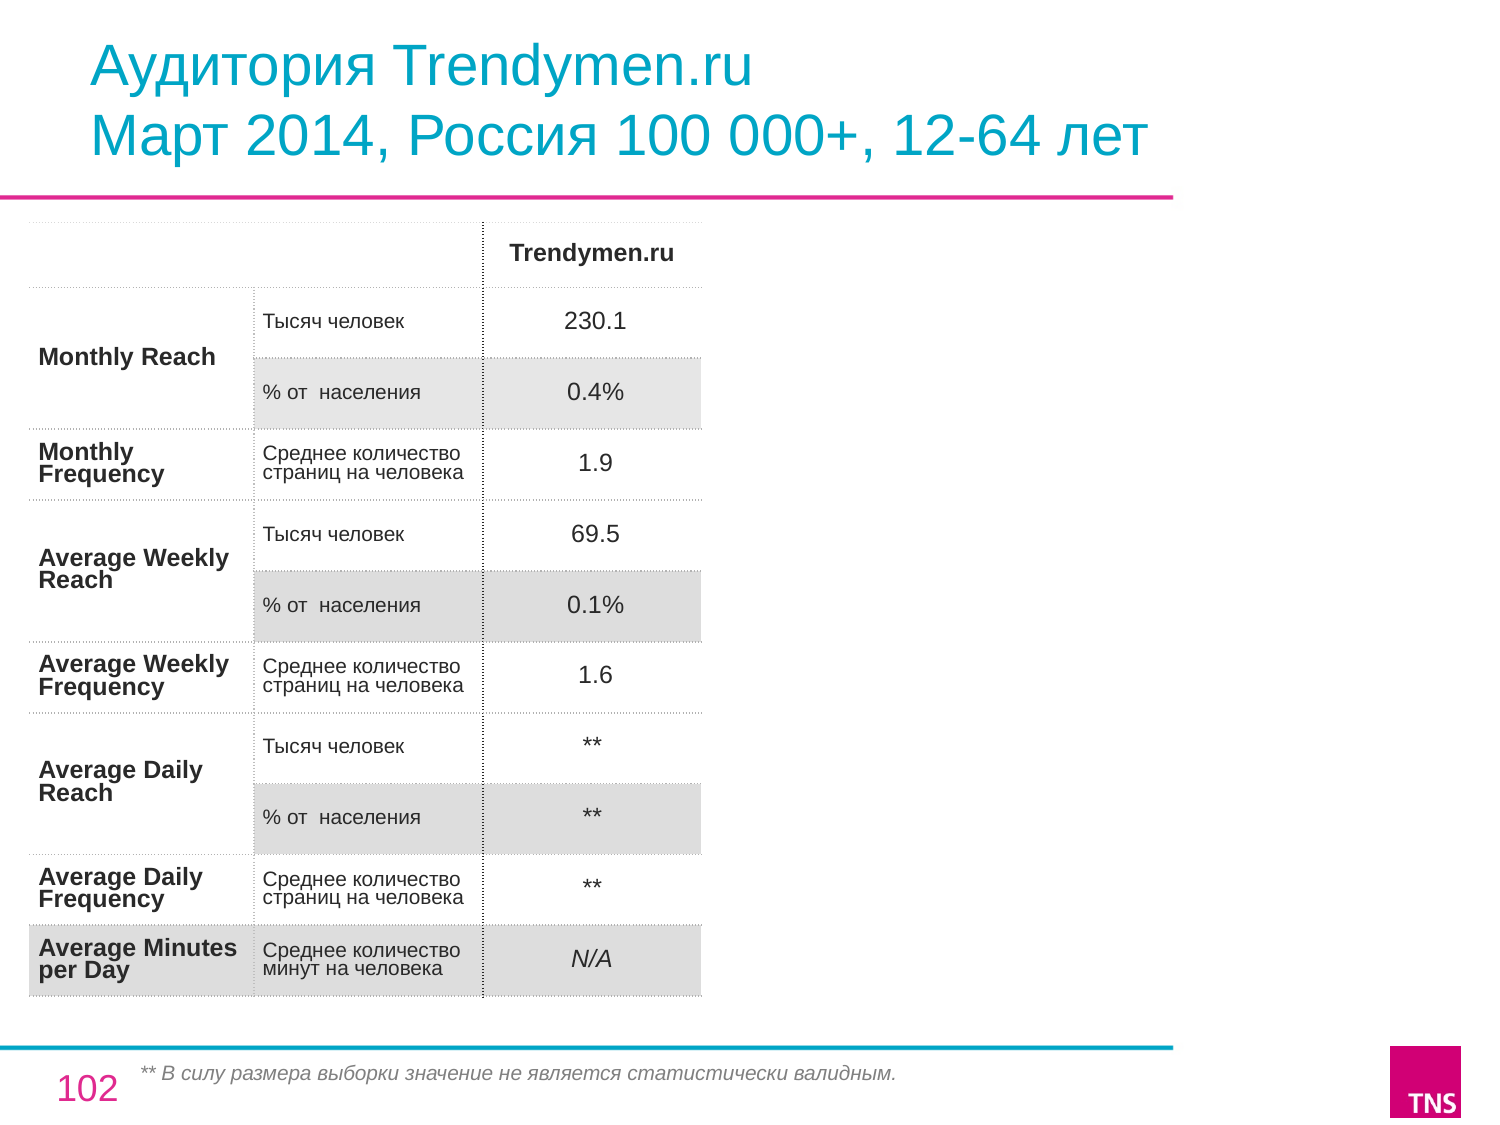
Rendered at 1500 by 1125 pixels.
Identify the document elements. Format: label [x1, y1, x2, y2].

title [74, 8, 1476, 187]
text_box [124, 1052, 1463, 1092]
slide_number [40, 1055, 392, 1125]
table_header [29, 223, 701, 287]
table_cell [29, 287, 701, 996]
picture [0, 0, 1500, 1125]
